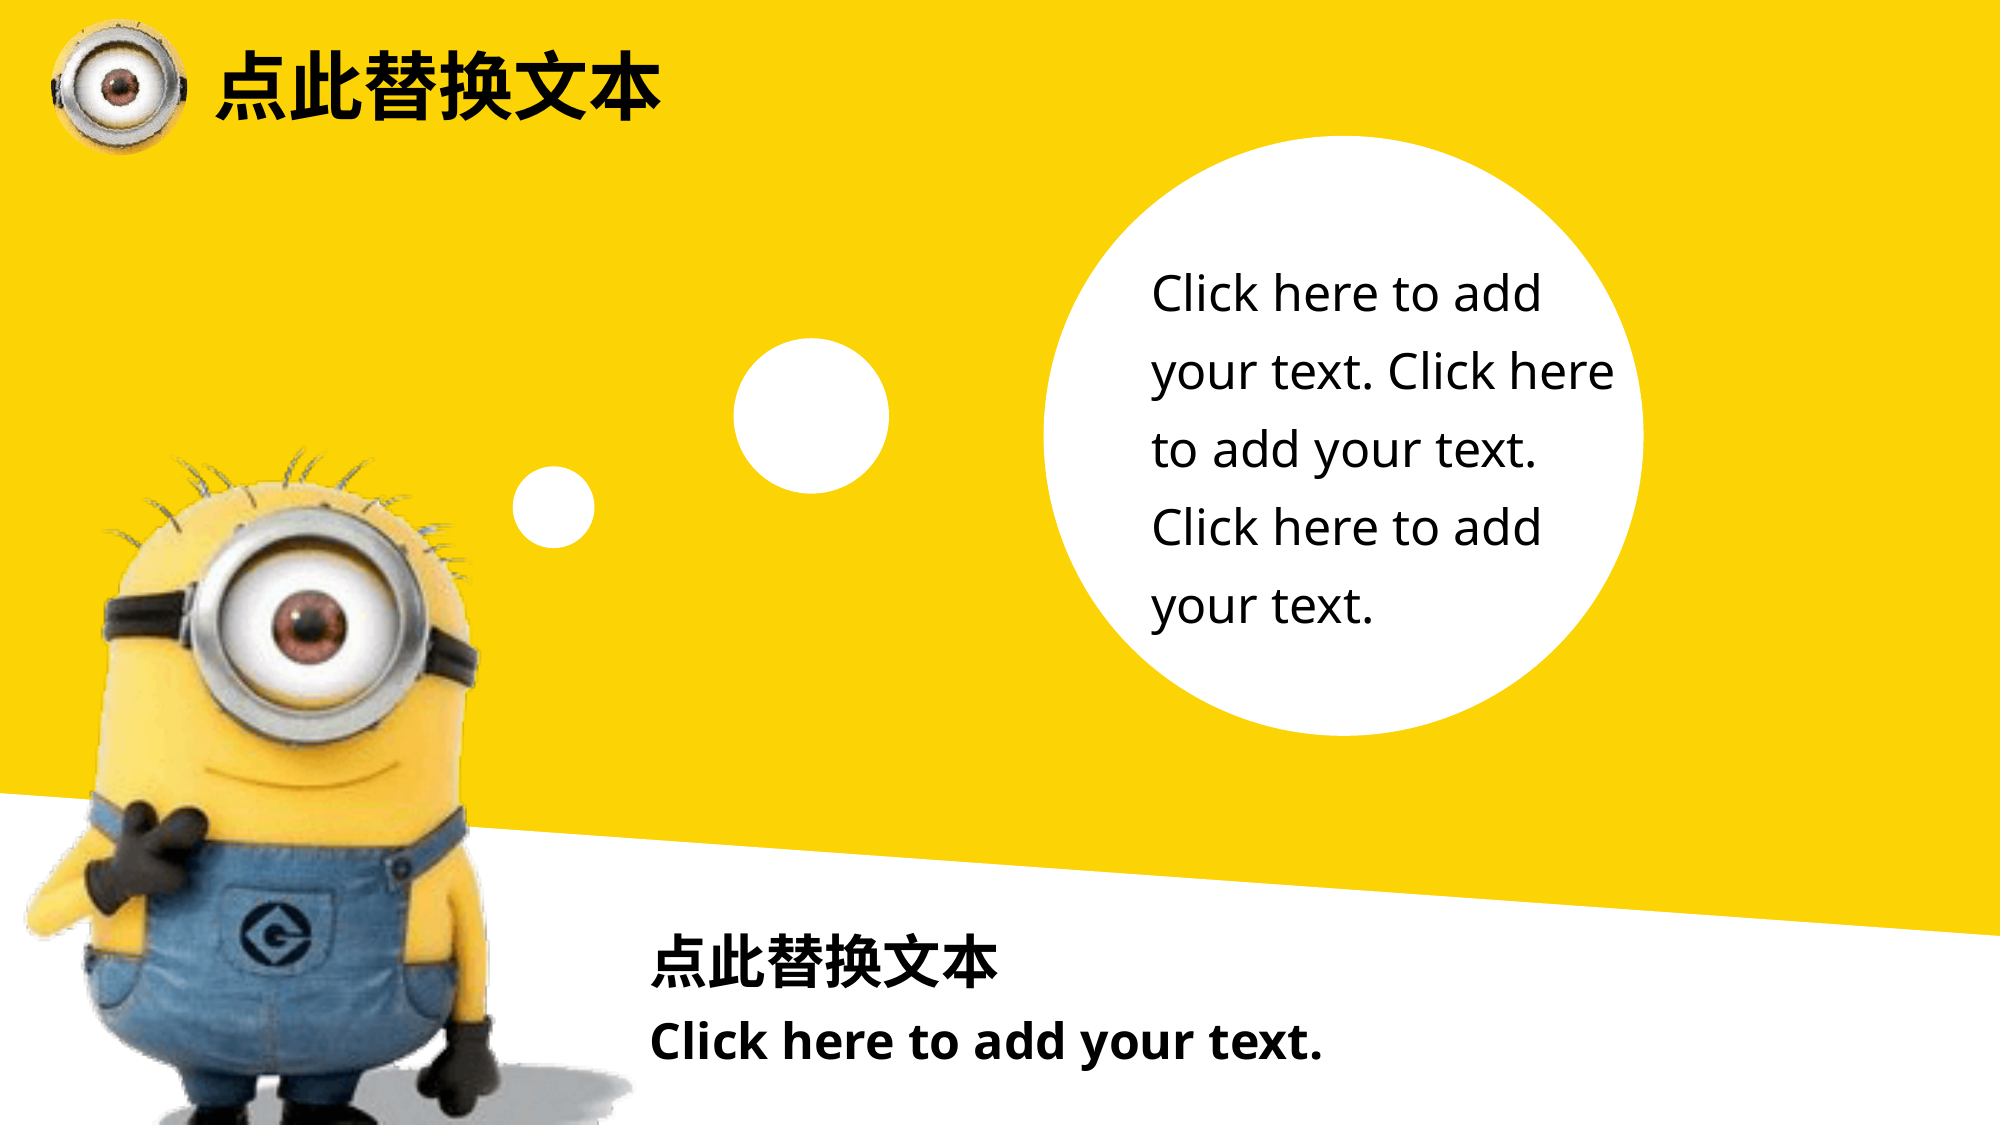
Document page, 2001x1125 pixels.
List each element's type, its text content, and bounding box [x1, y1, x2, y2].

text_box [732, 337, 891, 495]
picture [0, 436, 682, 1125]
text_box [1042, 134, 1569, 737]
text_box [682, 840, 2000, 1125]
text_box Click here to add your text. [682, 984, 1546, 1077]
picture [51, 18, 188, 156]
title 点此替换文本 [198, 0, 1300, 186]
text_box Click here to add your text. Click here to add your text. Click here to add your text. [1136, 236, 1644, 641]
text_box 点此替换文本 [682, 896, 1044, 1003]
